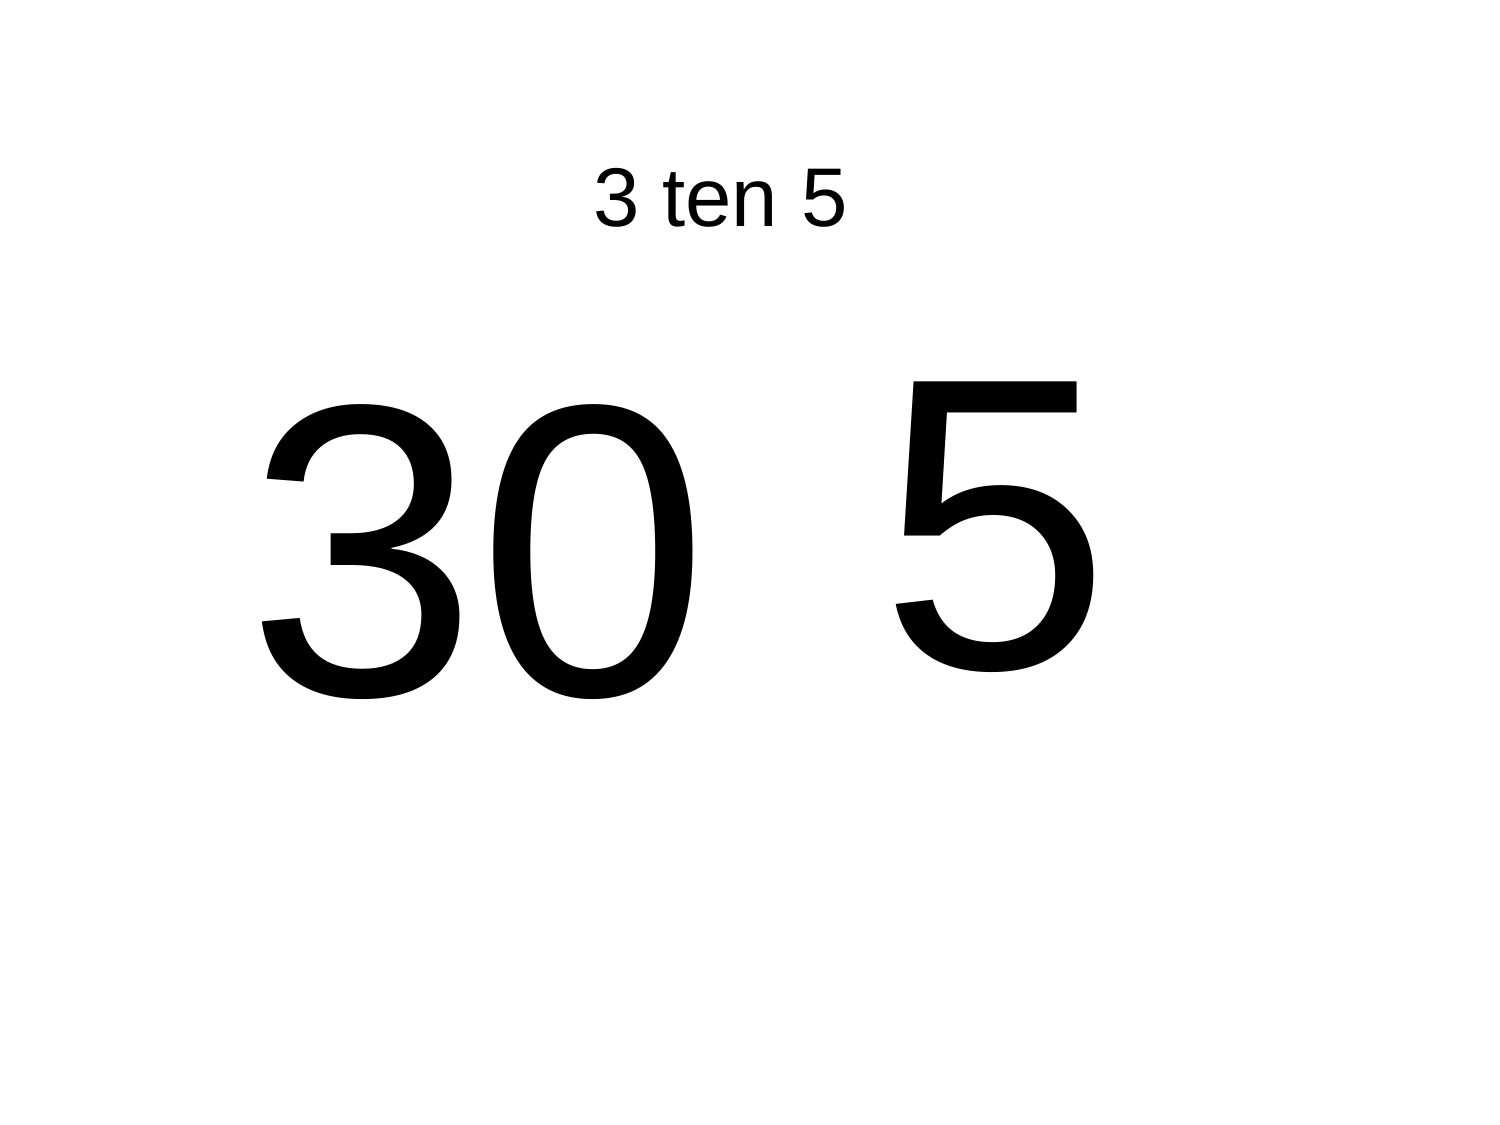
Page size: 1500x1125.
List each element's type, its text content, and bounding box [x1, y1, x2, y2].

text_box 30 [231, 271, 759, 786]
text_box 5 [865, 244, 1219, 760]
text_box 3 ten 5 [133, 136, 1308, 251]
